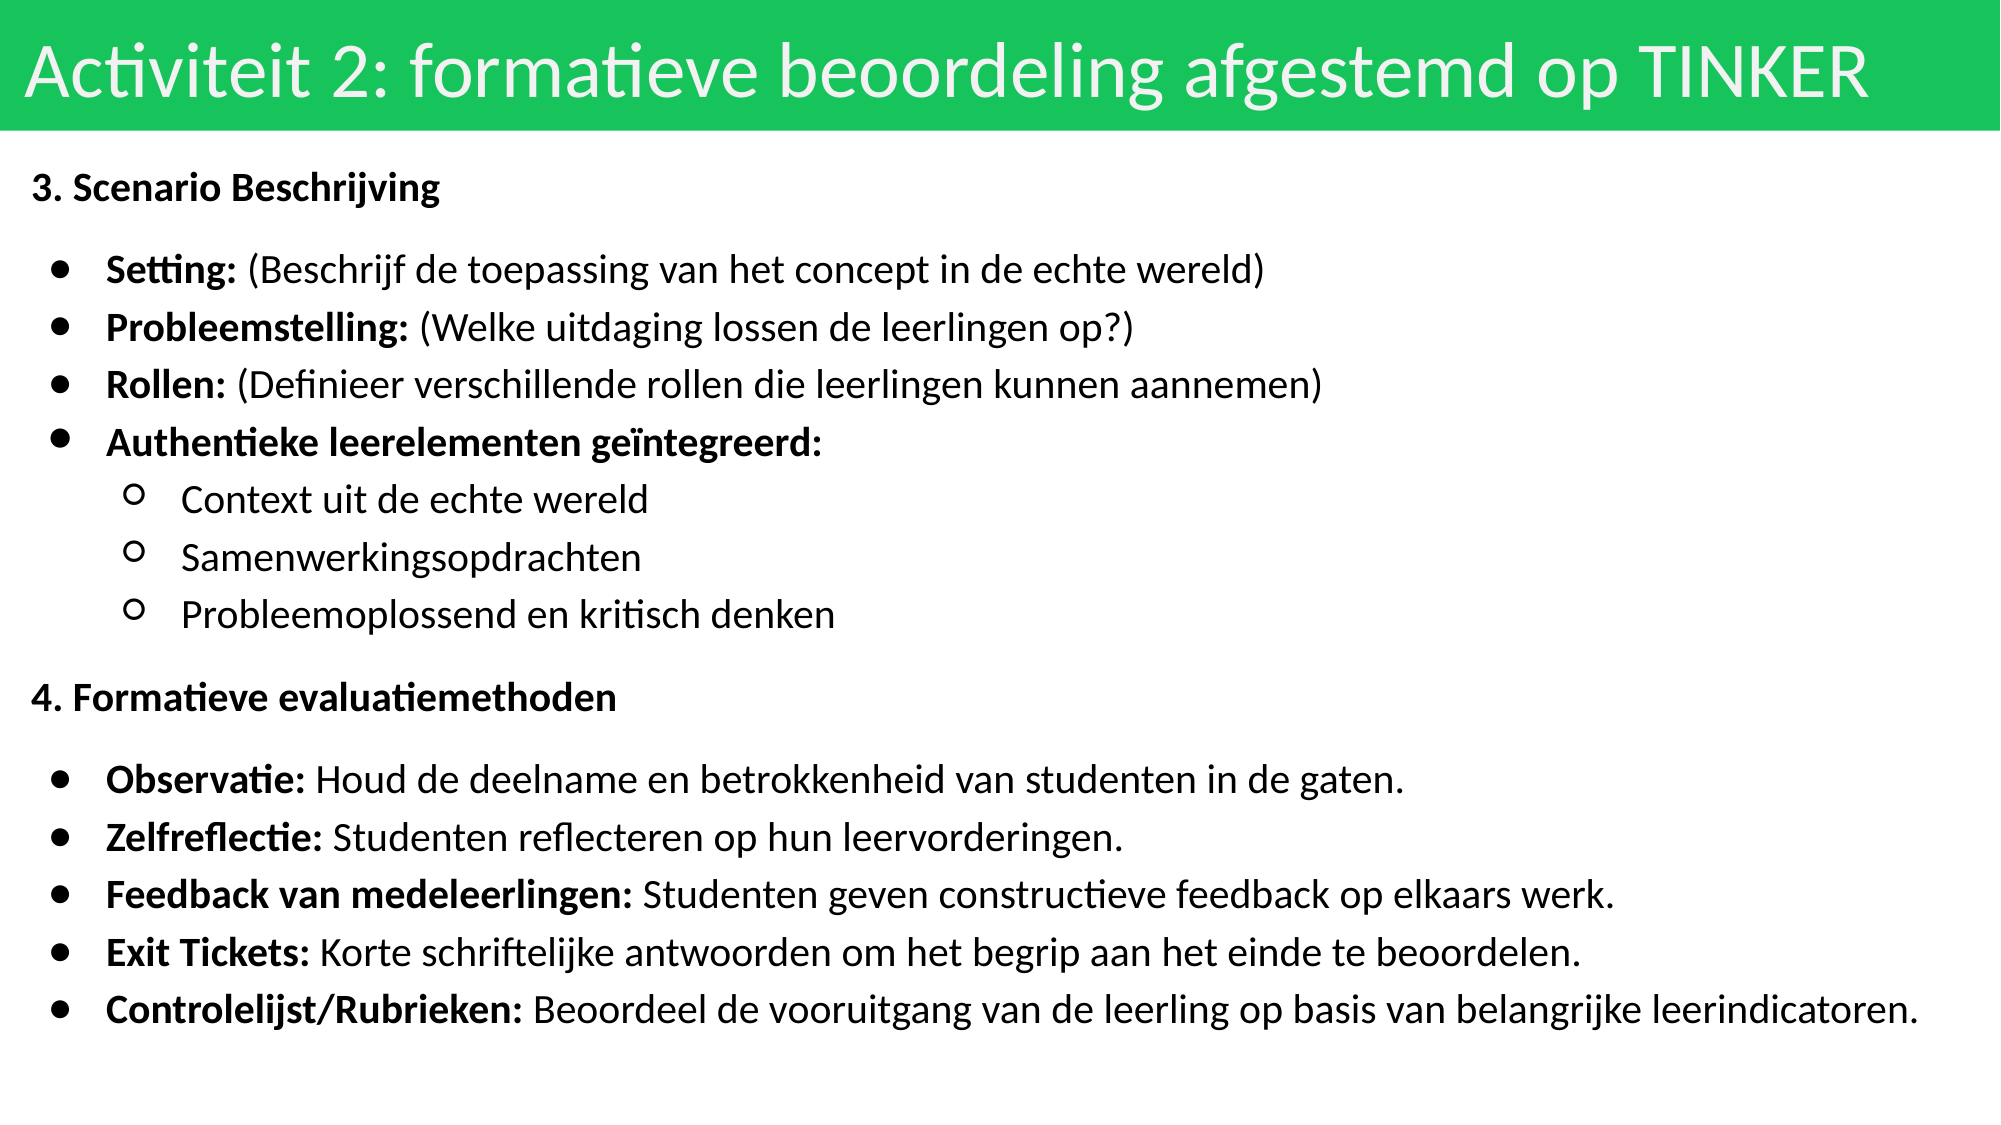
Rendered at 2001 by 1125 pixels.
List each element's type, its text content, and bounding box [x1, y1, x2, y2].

list 3. Scenario Beschrijving Setting: (Beschrijf de toepassing van het concept in de echte wereld) Probleemstelling: (Welke uitdaging lossen de leerlingen op?) Rollen: (Definieer verschillende rollen die leerlingen kunnen aannemen) Authentieke leerelementen geïntegreerd: Context uit de echte wereld Samenwerkingsopdrachten Probleemoplossend en kritisch denken 4. Formatieve evaluatiemethoden Observatie: Houd de deelname en betrokkenheid van studenten in de gaten. Zelfreflectie: Studenten reflecteren op hun leervorderingen. Feedback van medeleerlingen: Studenten geven constructieve feedback op elkaars werk. Exit Tickets: Korte schriftelijke antwoorden om het begrip aan het einde te beoordelen. Controlelijst/Rubrieken: Beoordeel de vooruitgang van de leerling op basis van belangrijke leerindicatoren. [16, 144, 1976, 1108]
title Activiteit 2: formatieve beoordeling afgestemd op TINKER [16, 13, 1976, 131]
